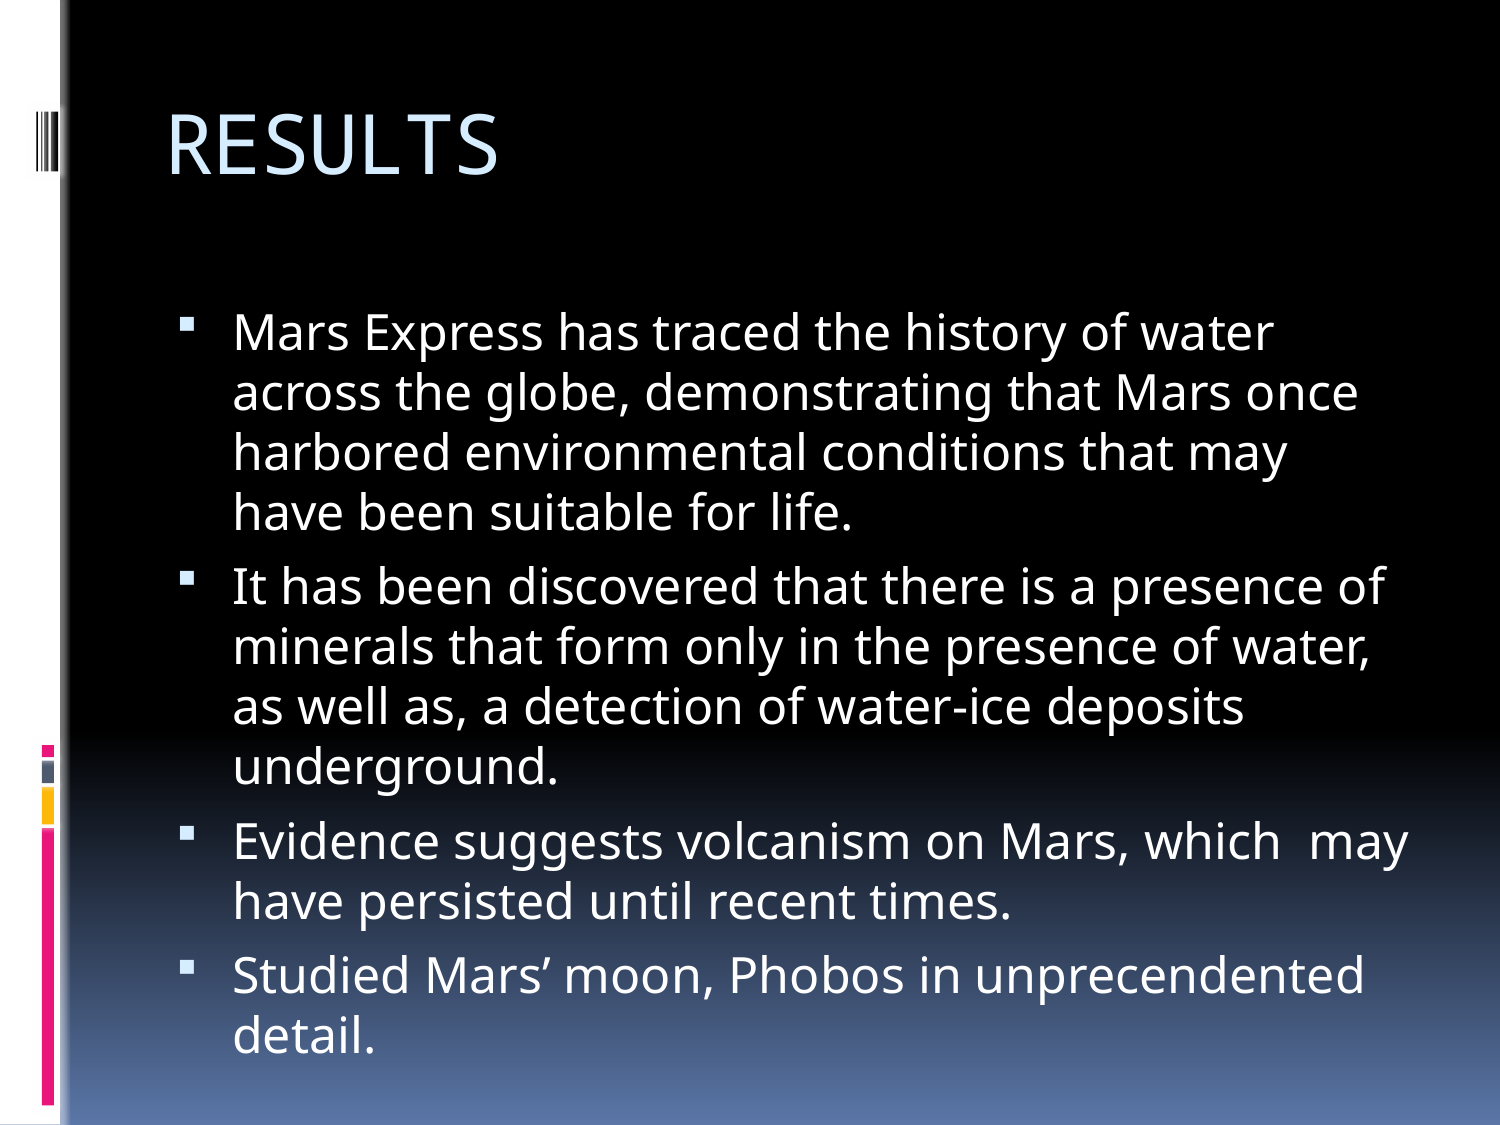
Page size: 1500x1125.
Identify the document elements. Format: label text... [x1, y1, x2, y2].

list Mars Express has traced the history of water across the globe, demonstrating that Mars once harbored environmental conditions that may have been suitable for life. It has been discovered that there is a presence of minerals that form only in the presence of water, as well as, a detection of water-ice deposits underground. Evidence suggests volcanism on Mars, which may have persisted until recent times. Studied Mars’ moon, Phobos in unprecendented detail. [150, 292, 1425, 1043]
title RESULTS [150, 83, 1425, 234]
